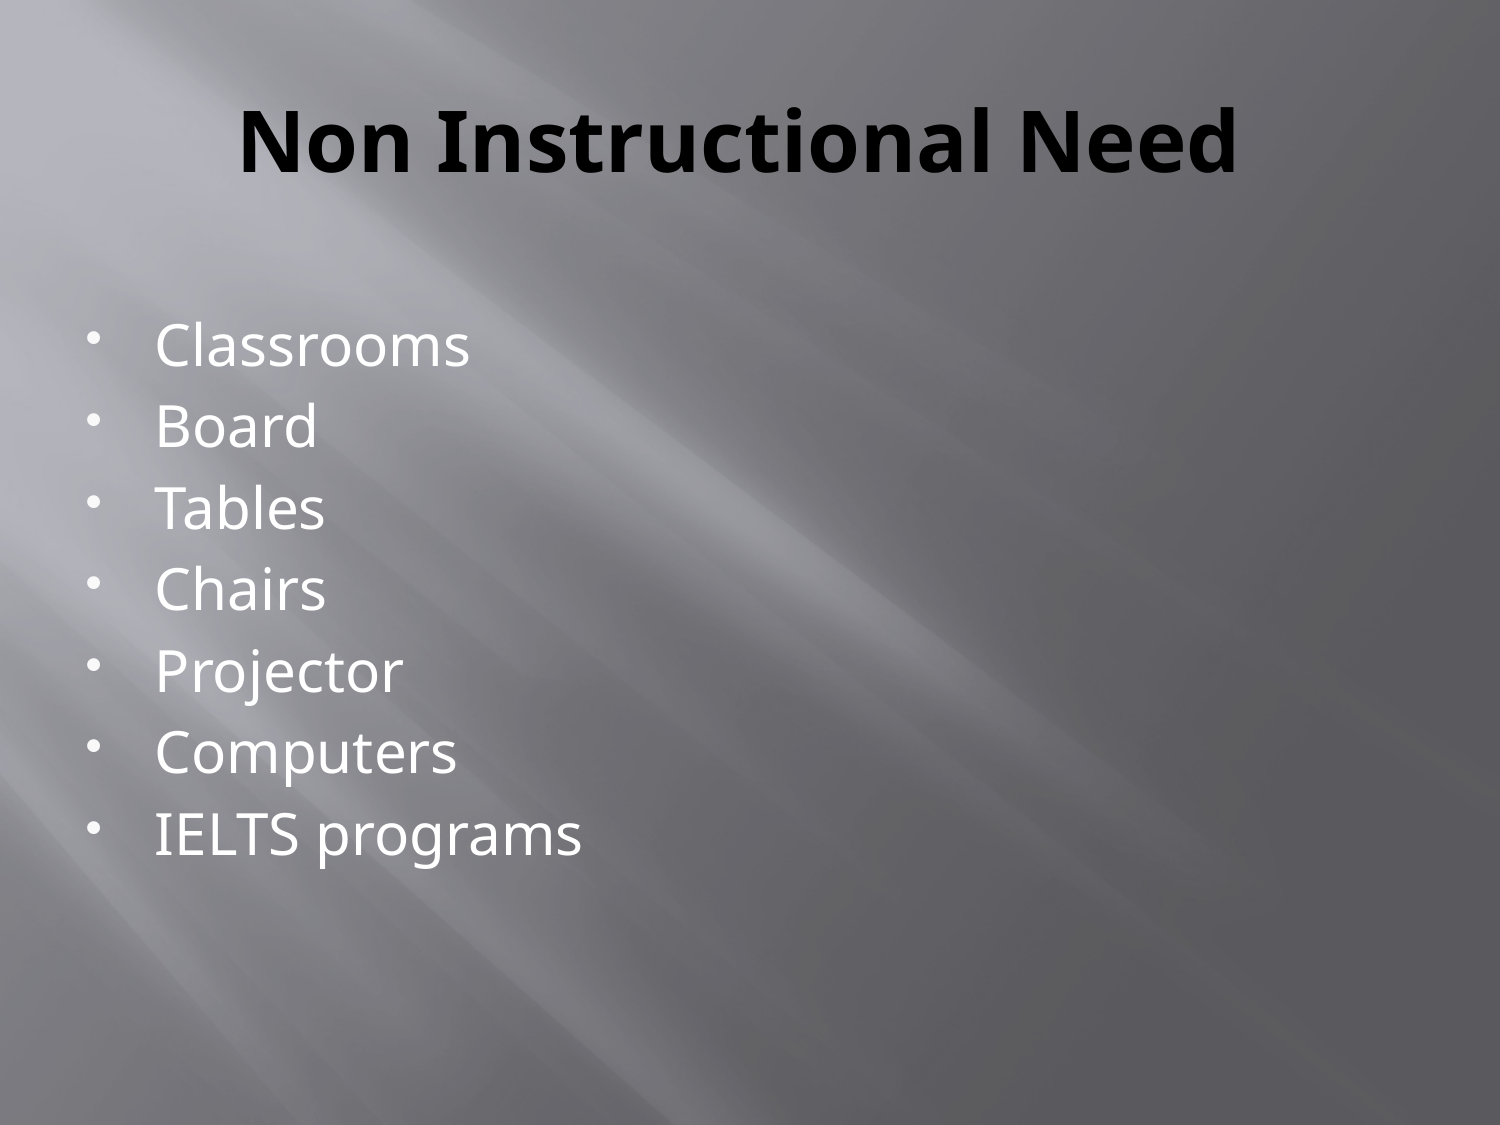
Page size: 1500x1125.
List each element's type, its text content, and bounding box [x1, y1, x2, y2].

list Classrooms Board Tables Chairs Projector Computers IELTS programs [50, 137, 1400, 910]
title Non Instructional Need [75, 45, 1425, 233]
